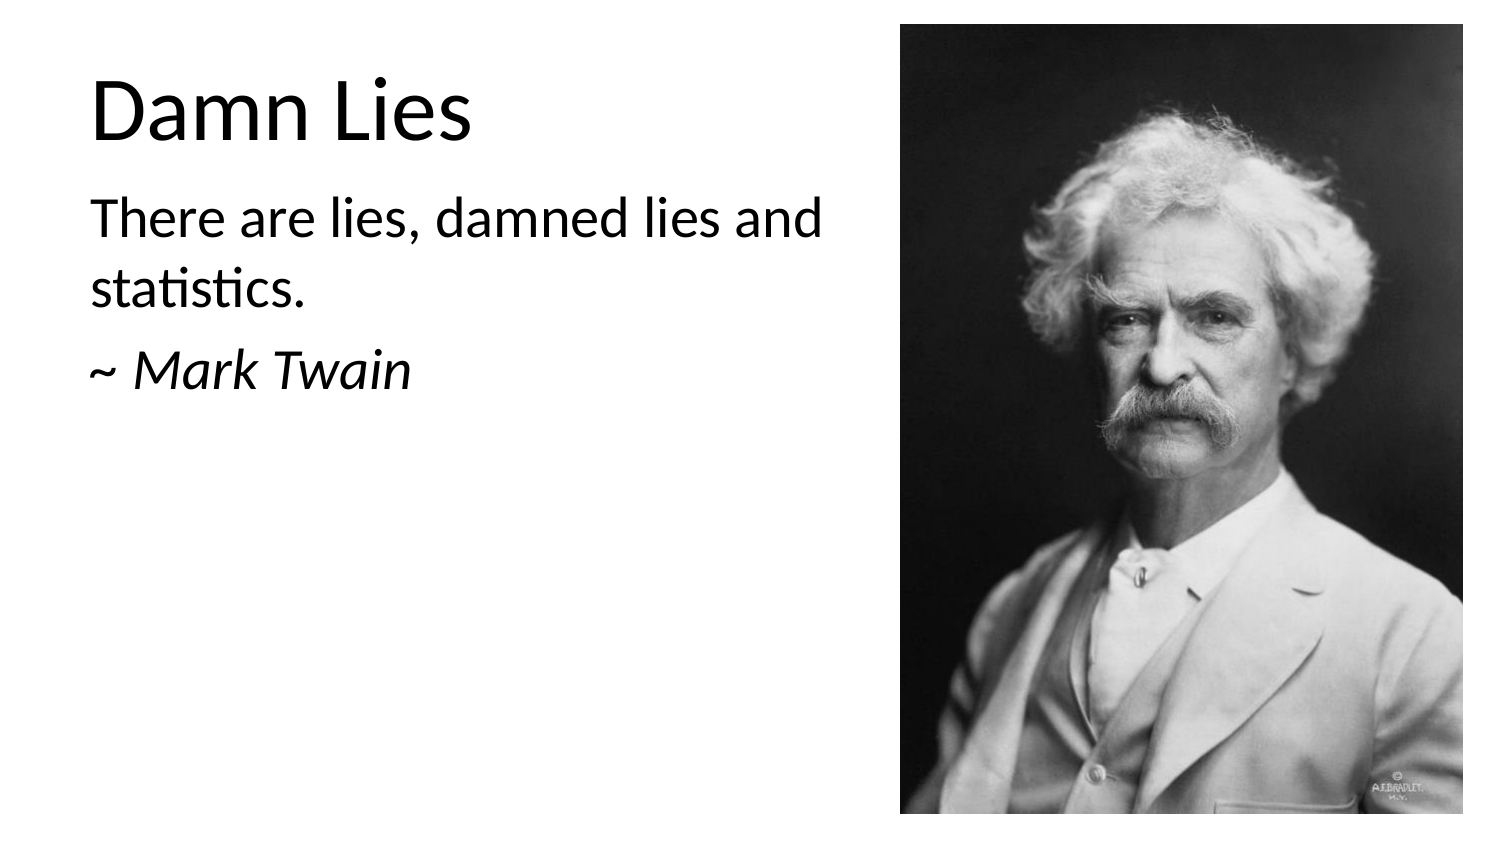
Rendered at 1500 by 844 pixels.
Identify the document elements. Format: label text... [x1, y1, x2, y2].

title Damn Lies [75, 33, 875, 175]
picture [899, 23, 1463, 814]
list There are lies, damned lies and statistics. ~ Mark Twain [75, 171, 863, 797]
